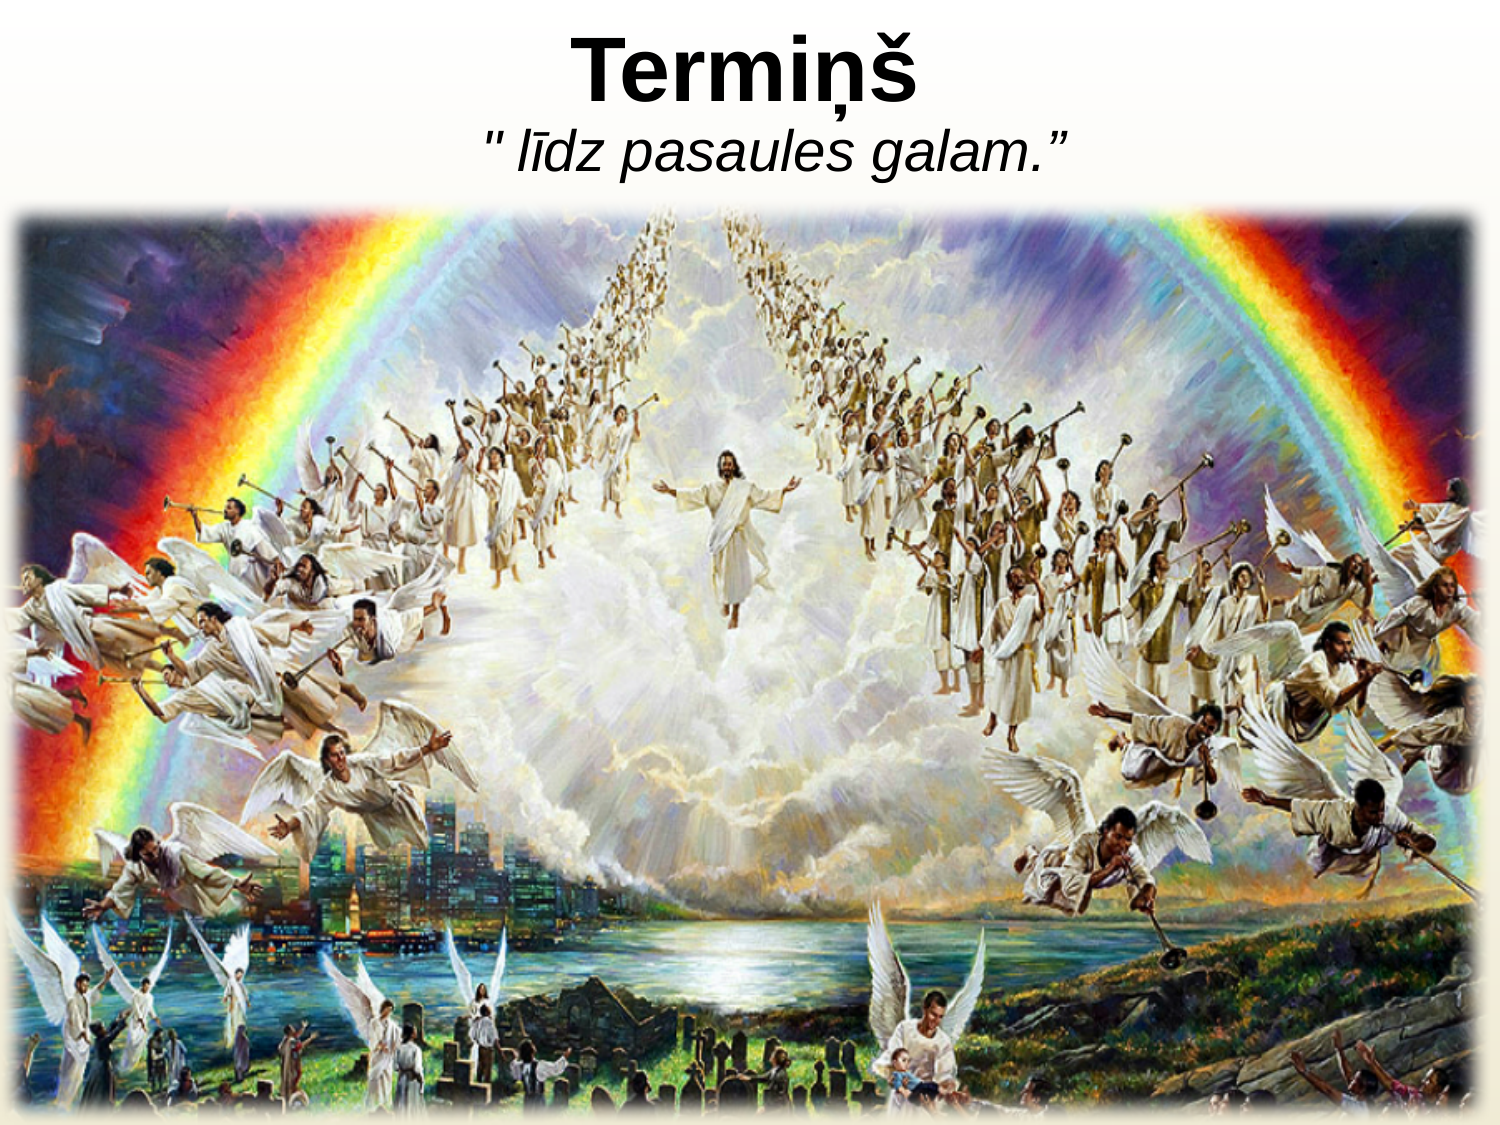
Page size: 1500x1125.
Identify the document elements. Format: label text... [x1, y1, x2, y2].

list " līdz pasaules galam.” [0, 105, 1500, 200]
picture [0, 198, 1493, 1125]
title Termiņš [70, 0, 1421, 105]
